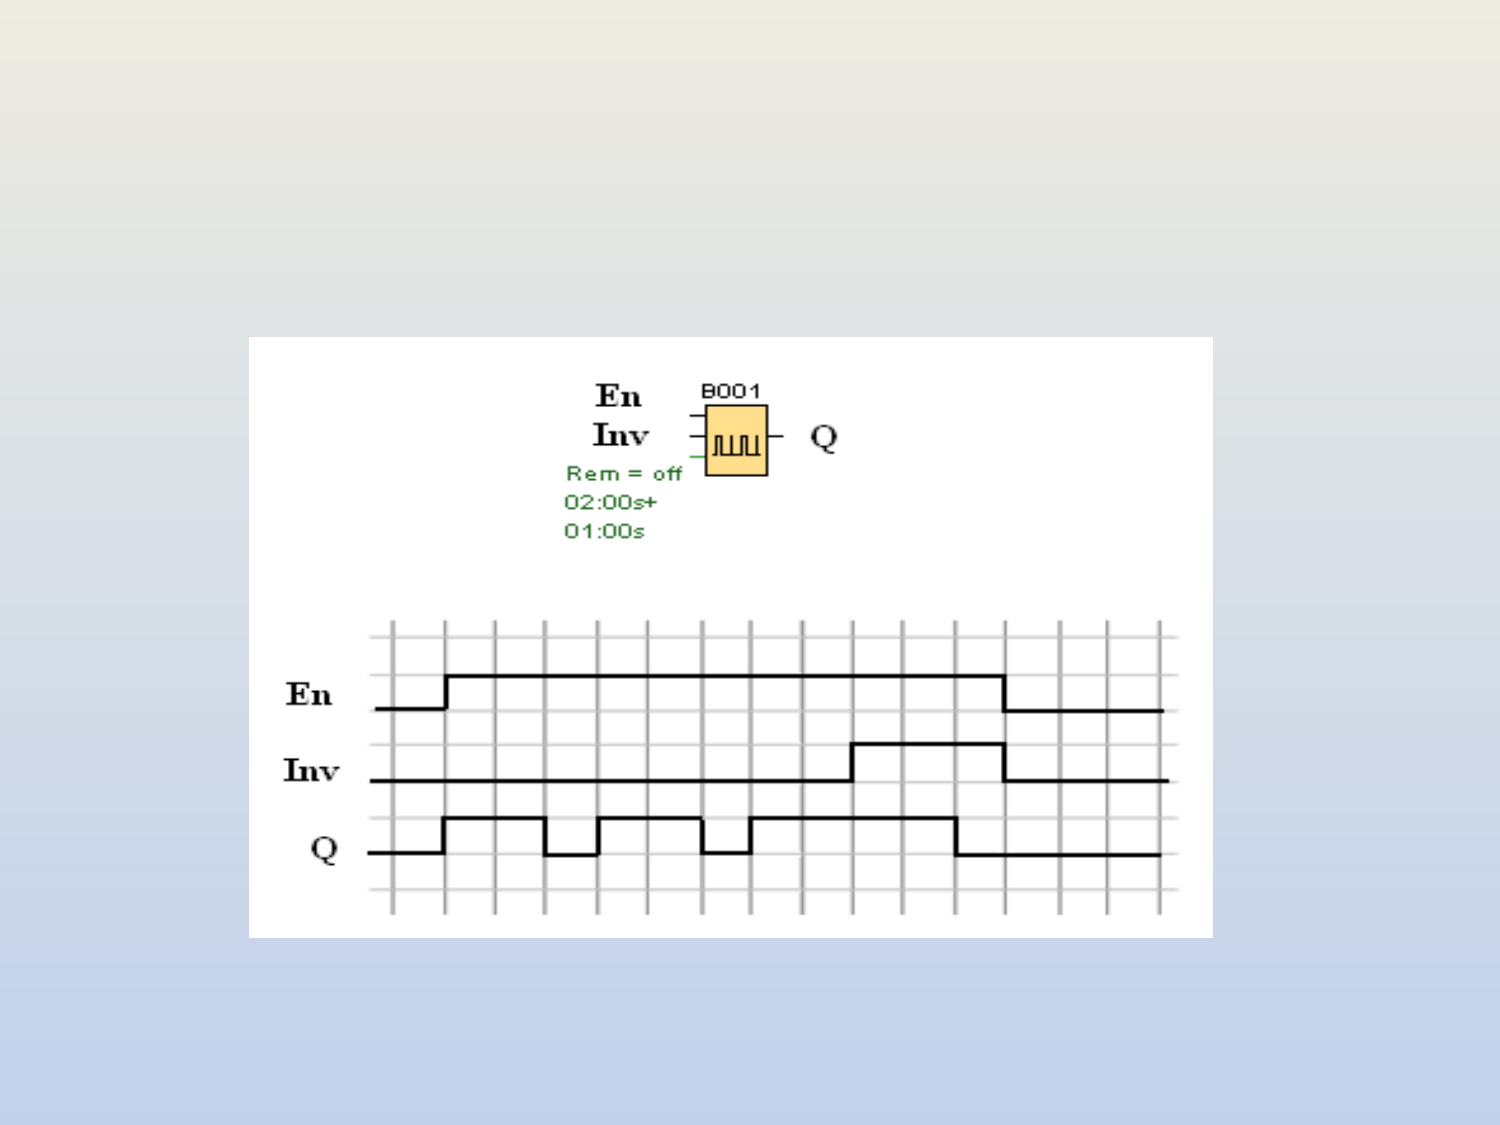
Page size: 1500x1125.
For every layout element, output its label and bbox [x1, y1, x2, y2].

list [249, 337, 1213, 938]
